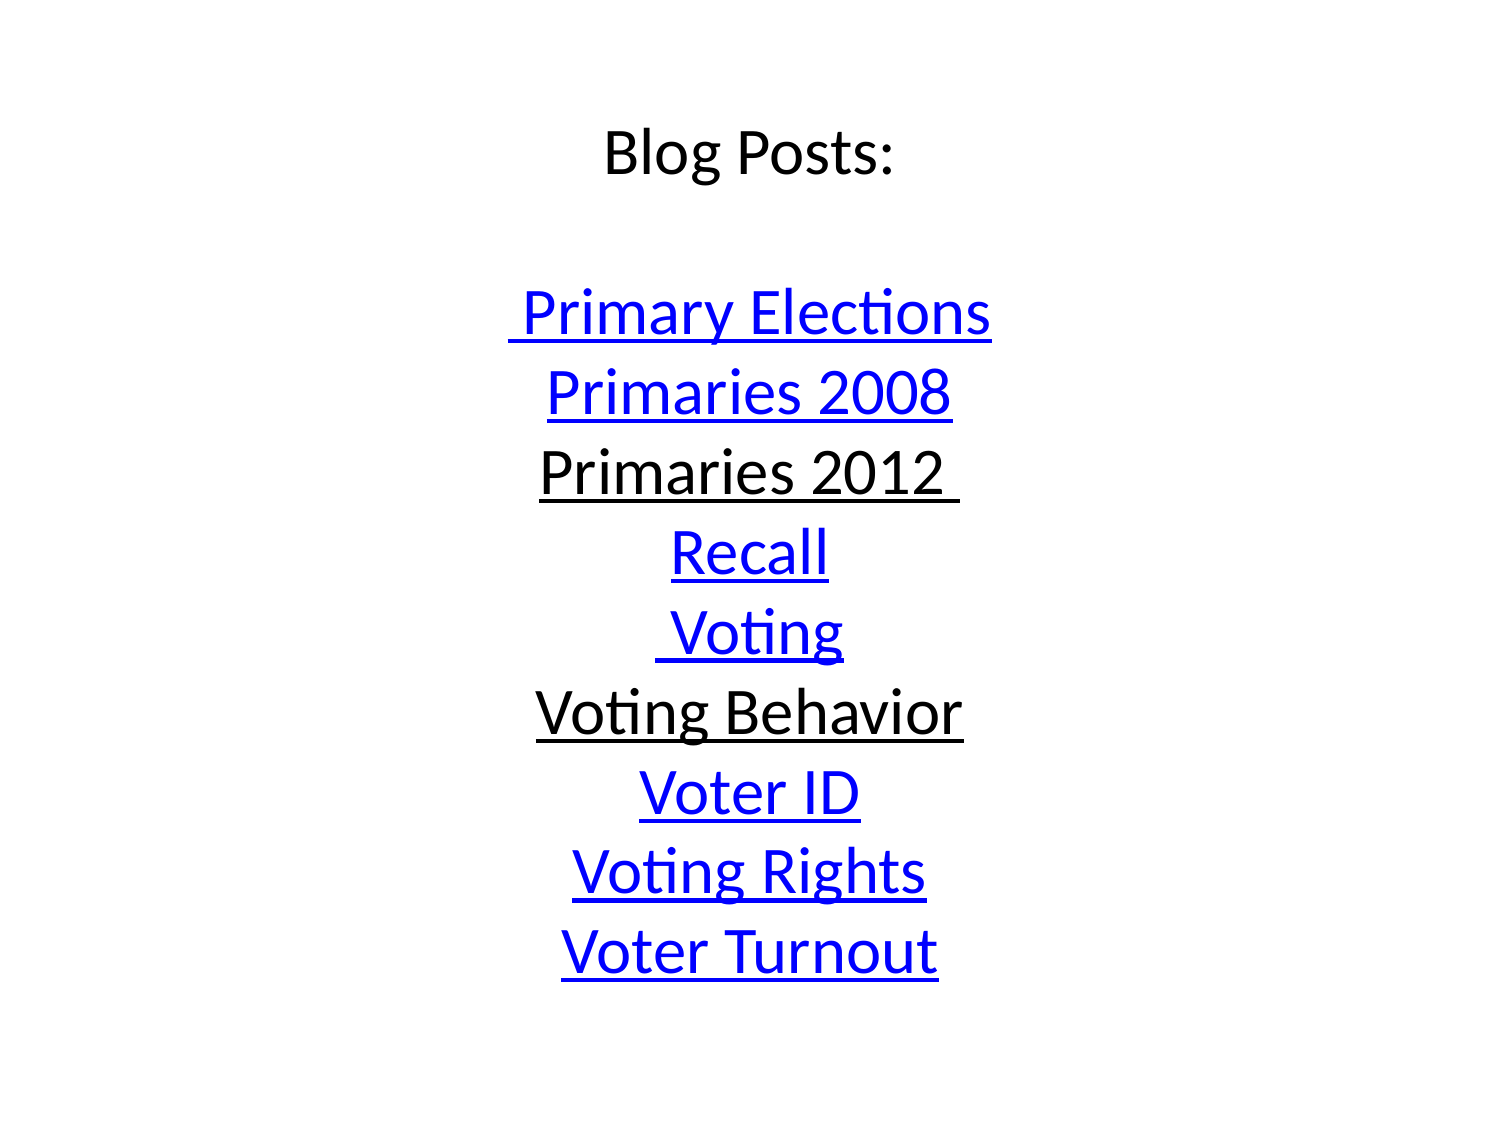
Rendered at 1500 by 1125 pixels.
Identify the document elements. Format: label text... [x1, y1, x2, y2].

title Blog Posts: Primary Elections Primaries 2008 Primaries 2012 Recall Voting Voting Behavior Voter ID Voting Rights Voter Turnout [74, 44, 1426, 1051]
